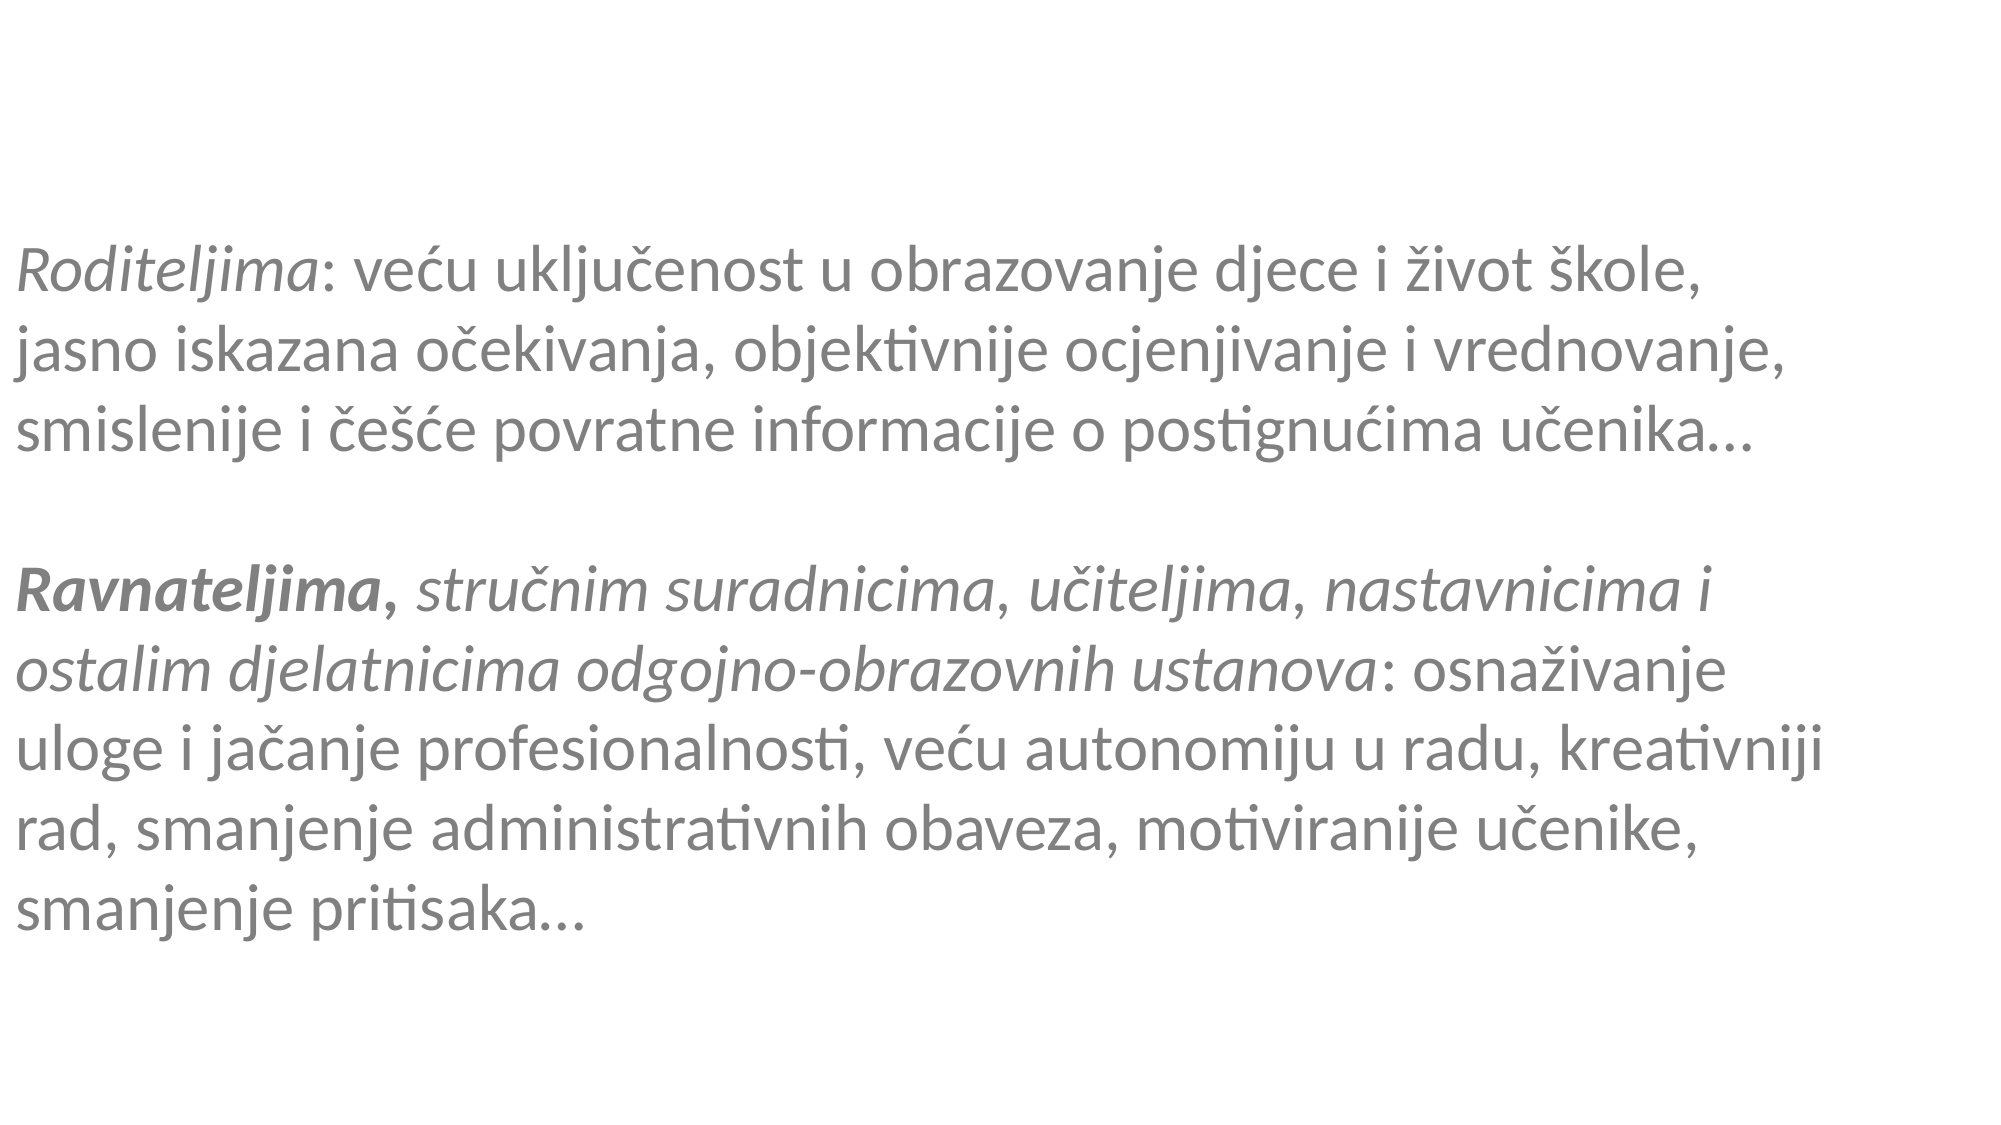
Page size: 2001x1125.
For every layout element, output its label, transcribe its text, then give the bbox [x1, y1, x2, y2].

text_box Roditeljima: veću uključenost u obrazovanje djece i život škole, jasno iskazana očekivanja, objektivnije ocjenjivanje i vrednovanje, smislenije i češće povratne informacije o postignućima učenika… Ravnateljima, stručnim suradnicima, učiteljima, nastavnicima i ostalim djelatnicima odgojno-obrazovnih ustanova: osnaživanje uloge i jačanje profesionalnosti, veću autonomiju u radu, kreativniji rad, smanjenje administrativnih obaveza, motiviranije učenike, smanjenje pritisaka… [0, 137, 1866, 1084]
